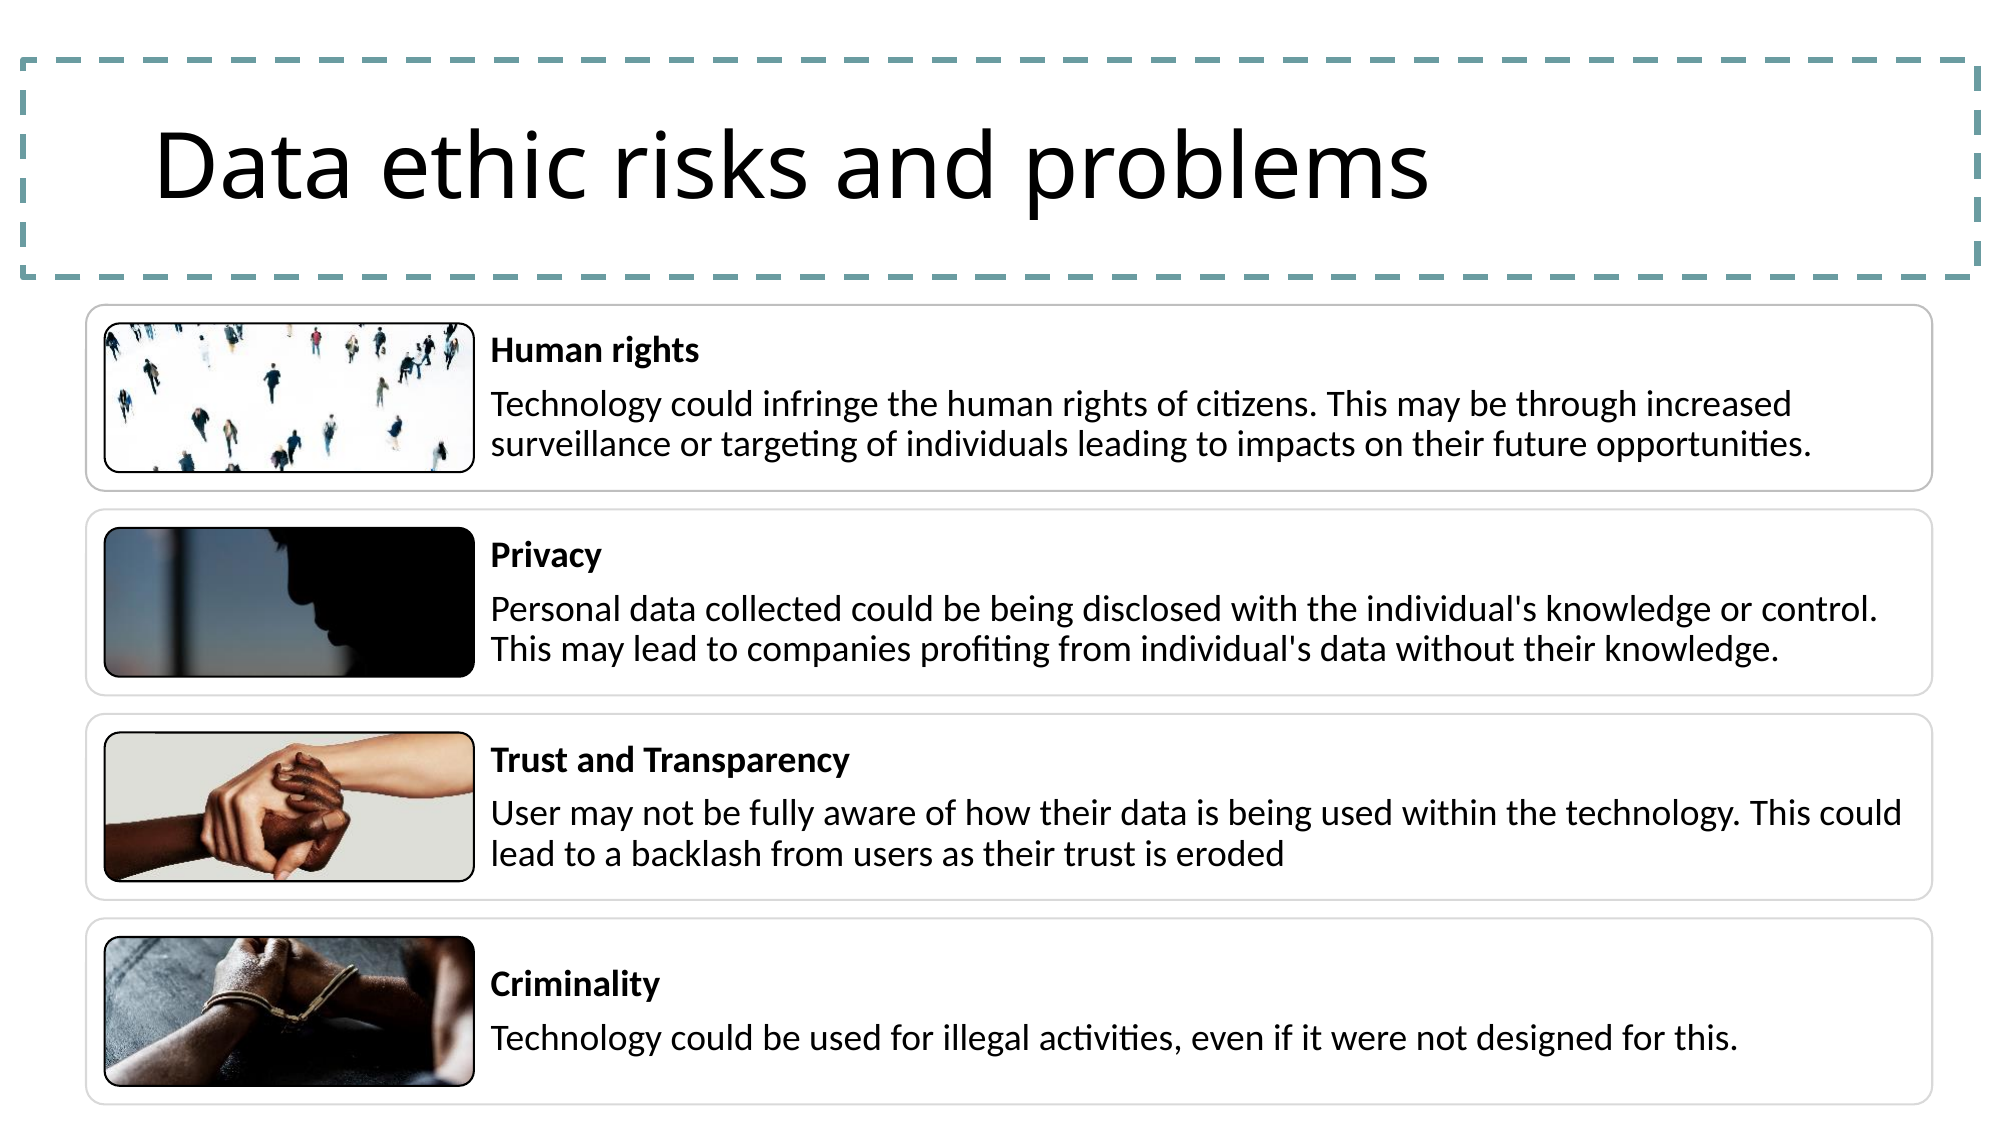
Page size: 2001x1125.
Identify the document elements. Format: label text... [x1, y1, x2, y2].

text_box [86, 304, 1933, 1105]
title Data ethic risks and problems [137, 59, 1863, 278]
